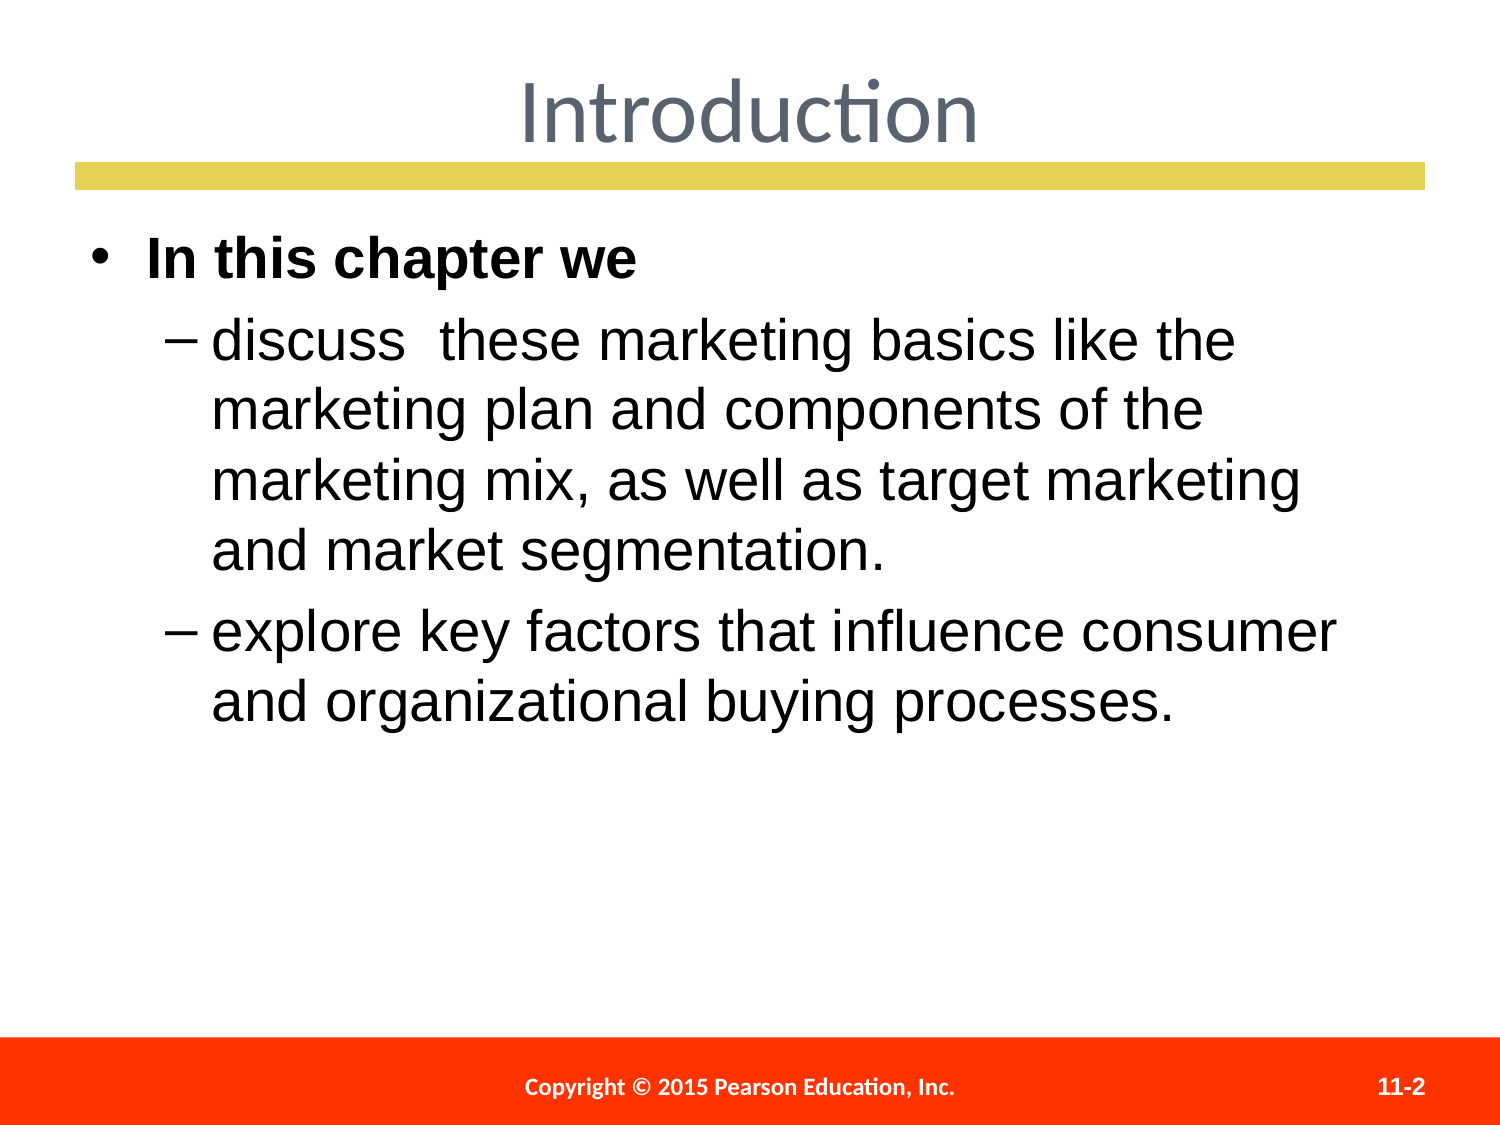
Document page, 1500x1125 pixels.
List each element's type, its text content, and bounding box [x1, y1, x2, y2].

list In this chapter we discuss these marketing basics like the marketing plan and components of the marketing mix, as well as target marketing and market segmentation. explore key factors that influence consumer and organizational buying processes. [74, 212, 1426, 1006]
title Introduction [74, 12, 1426, 201]
